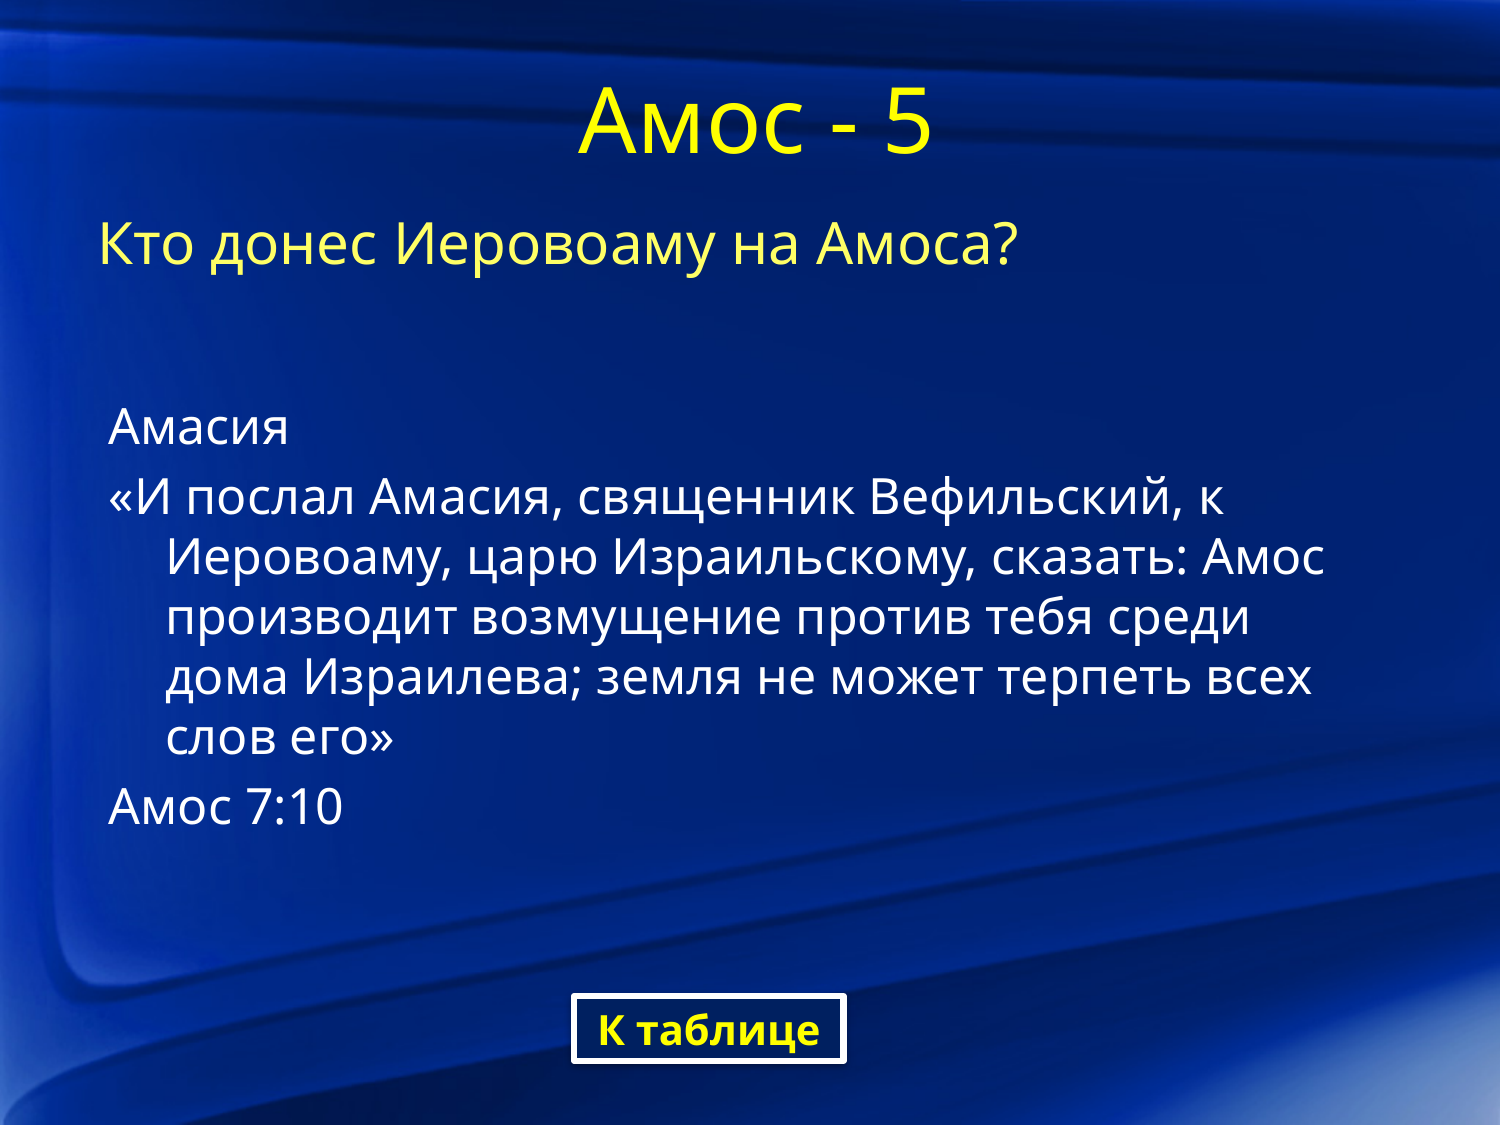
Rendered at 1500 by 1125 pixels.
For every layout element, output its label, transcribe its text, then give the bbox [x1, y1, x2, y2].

title Амос - 5 [82, 23, 1432, 211]
list Кто донес Иеровоаму на Амоса? [82, 199, 1390, 387]
text_box К таблице [571, 993, 847, 1064]
list Амасия «И послал Амасия, священник Вефильский, к Иеровоаму, царю Израильскому, сказать: Амос производит возмущение против тебя среди дома Израилева; земля не может терпеть всех слов его» Амос 7:10 [93, 386, 1383, 868]
picture [0, 0, 1500, 1125]
